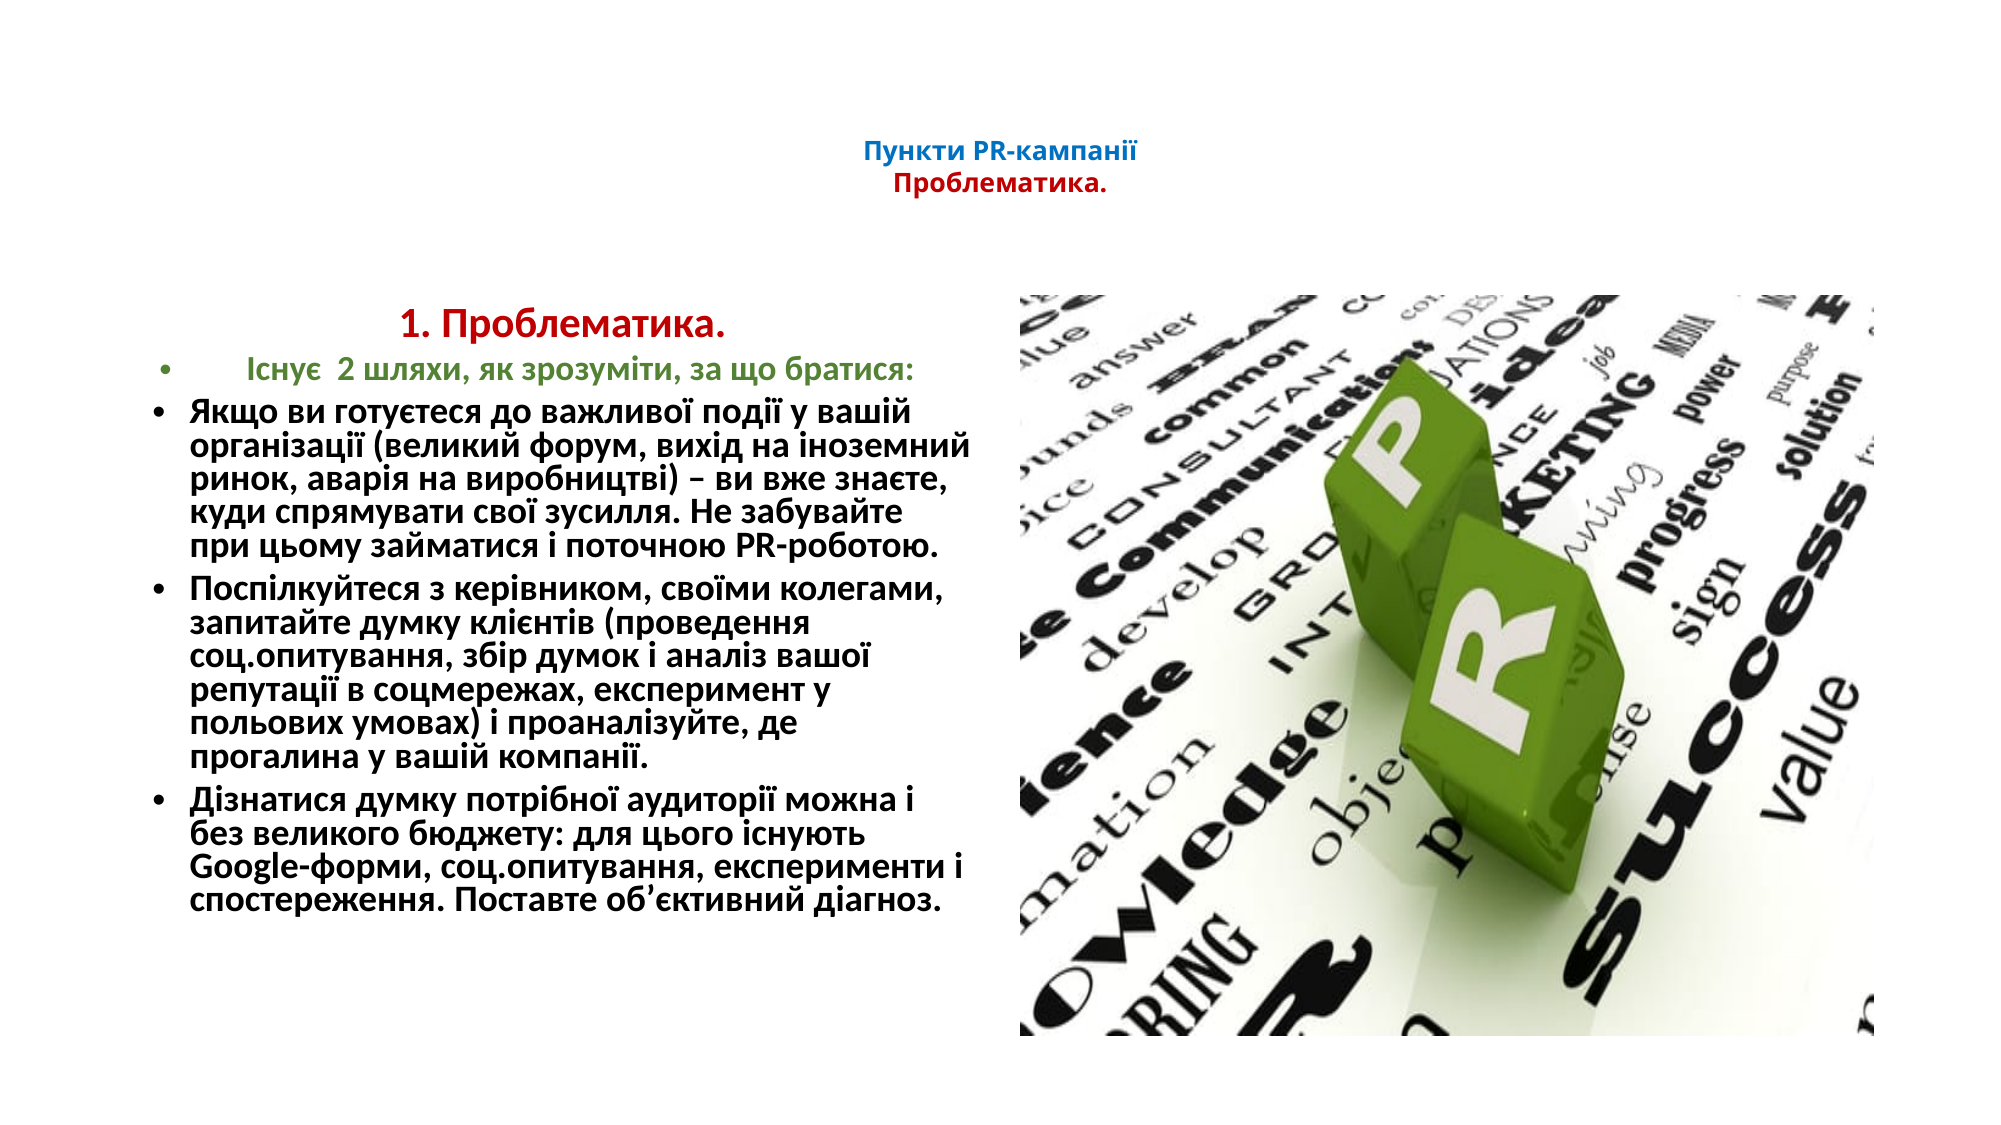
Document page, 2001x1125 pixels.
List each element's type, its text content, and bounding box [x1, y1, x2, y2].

picture [1020, 295, 1874, 1036]
list 1. Проблематика. Існує 2 шляхи, як зрозуміти, за що братися: Якщо ви готуєтеся до важливої ​​події у вашій організації (великий форум, вихід на іноземний ринок, аварія на виробництві) – ви вже знаєте, куди спрямувати свої зусилля. Не забувайте при цьому займатися і поточною PR-роботою. Поспілкуйтеся з керівником, своїми колегами, запитайте думку клієнтів (проведення соц.опитування, збір думок і аналіз вашої репутації в соцмережах, експеримент у польових умовах) і проаналізуйте, де прогалина у вашій компанії. Дізнатися думку потрібної аудиторії можна і без великого бюджету: для цього існують Google-форми, соц.опитування, експерименти і спостереження. Поставте об’єктивний діагноз. [137, 299, 988, 1014]
title Пункти PR-кампанії Проблематика. [137, 59, 1863, 278]
